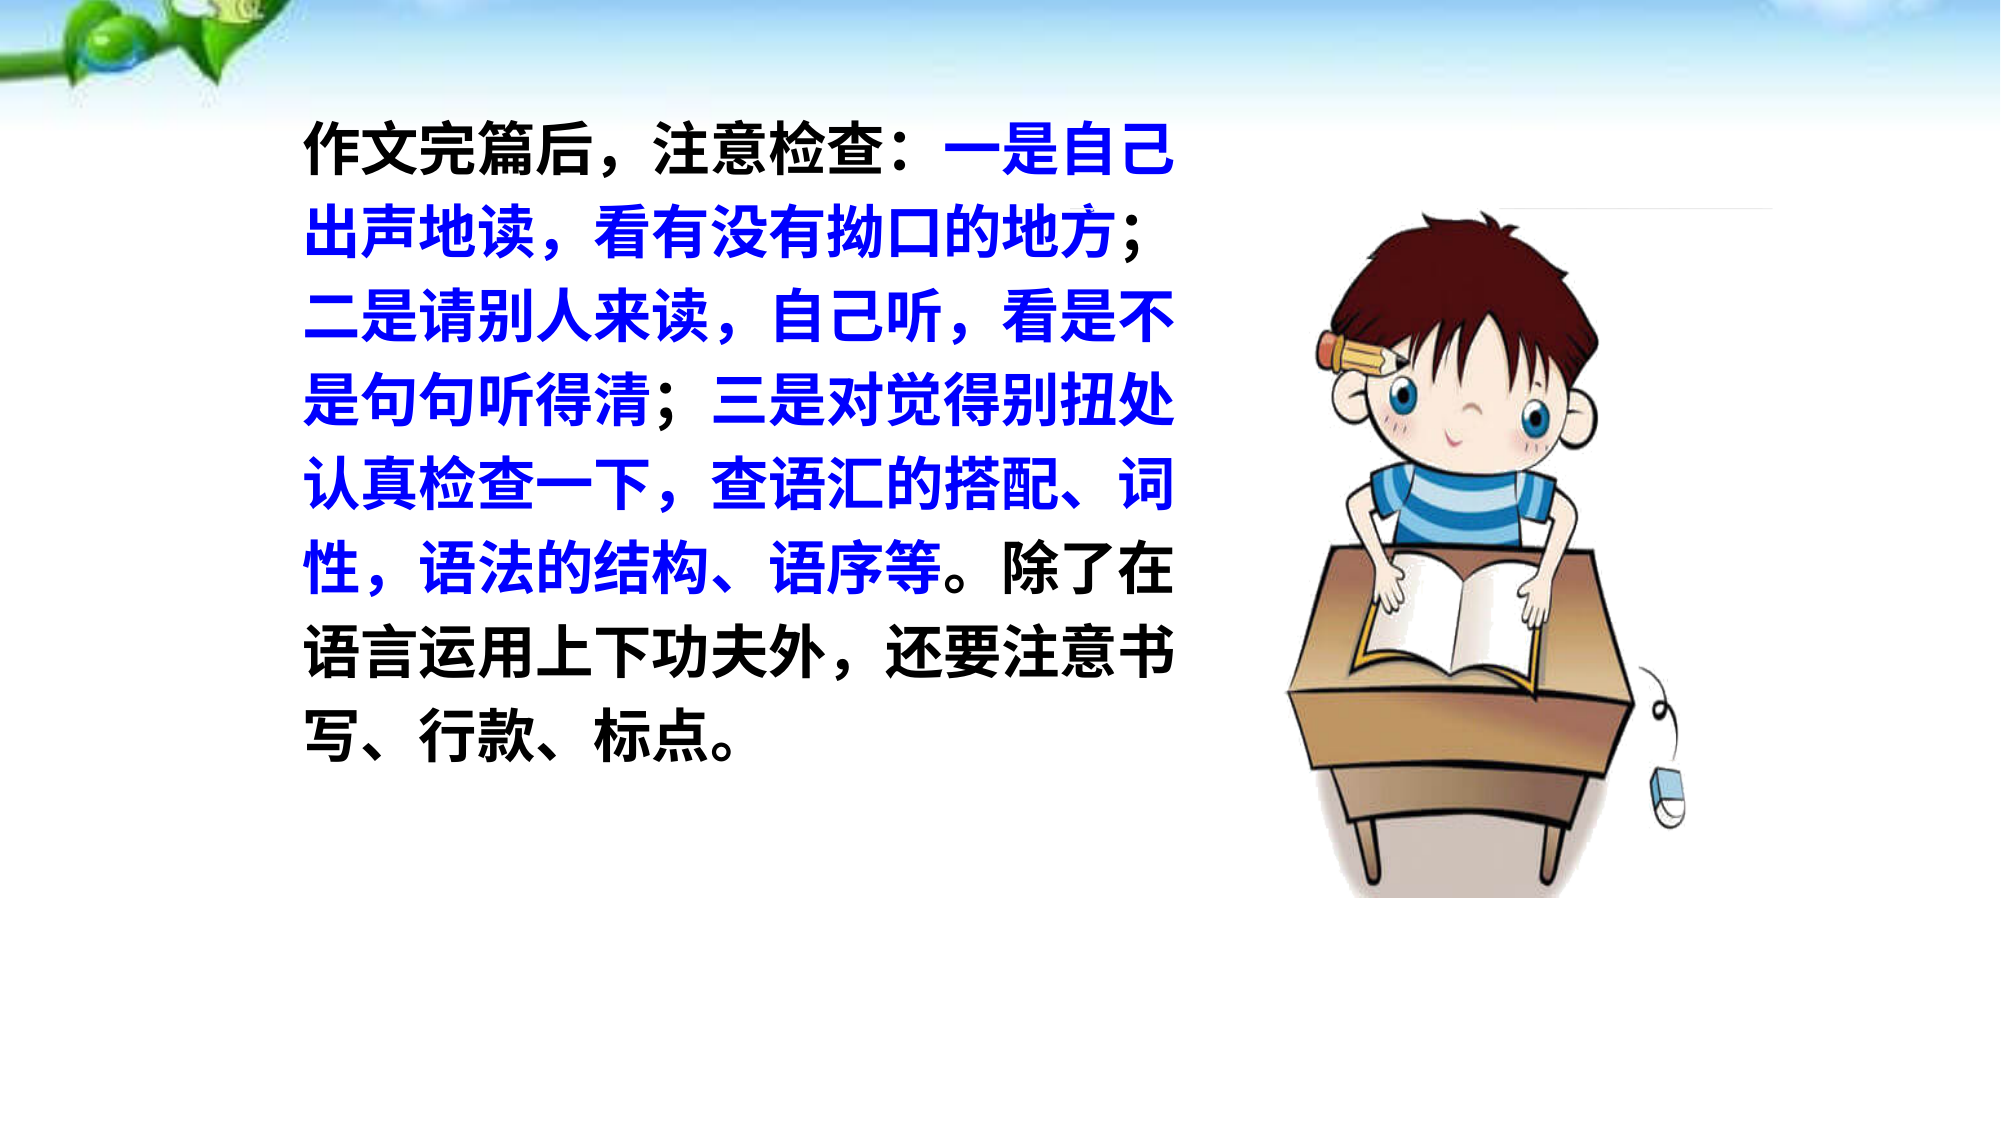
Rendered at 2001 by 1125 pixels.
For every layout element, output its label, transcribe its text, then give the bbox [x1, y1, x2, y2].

text_box 作文完篇后，注意检查：一是自己出声地读，看有没有拗口的地方；二是请别人来读，自己听，看是不是句句听得清；三是对觉得别扭处认真检查一下，查语汇的搭配、词性，语法的结构、语序等。除了在语言运用上下功夫外，还要注意书写、行款、标点。 [287, 90, 1226, 777]
picture [0, 0, 2001, 1125]
